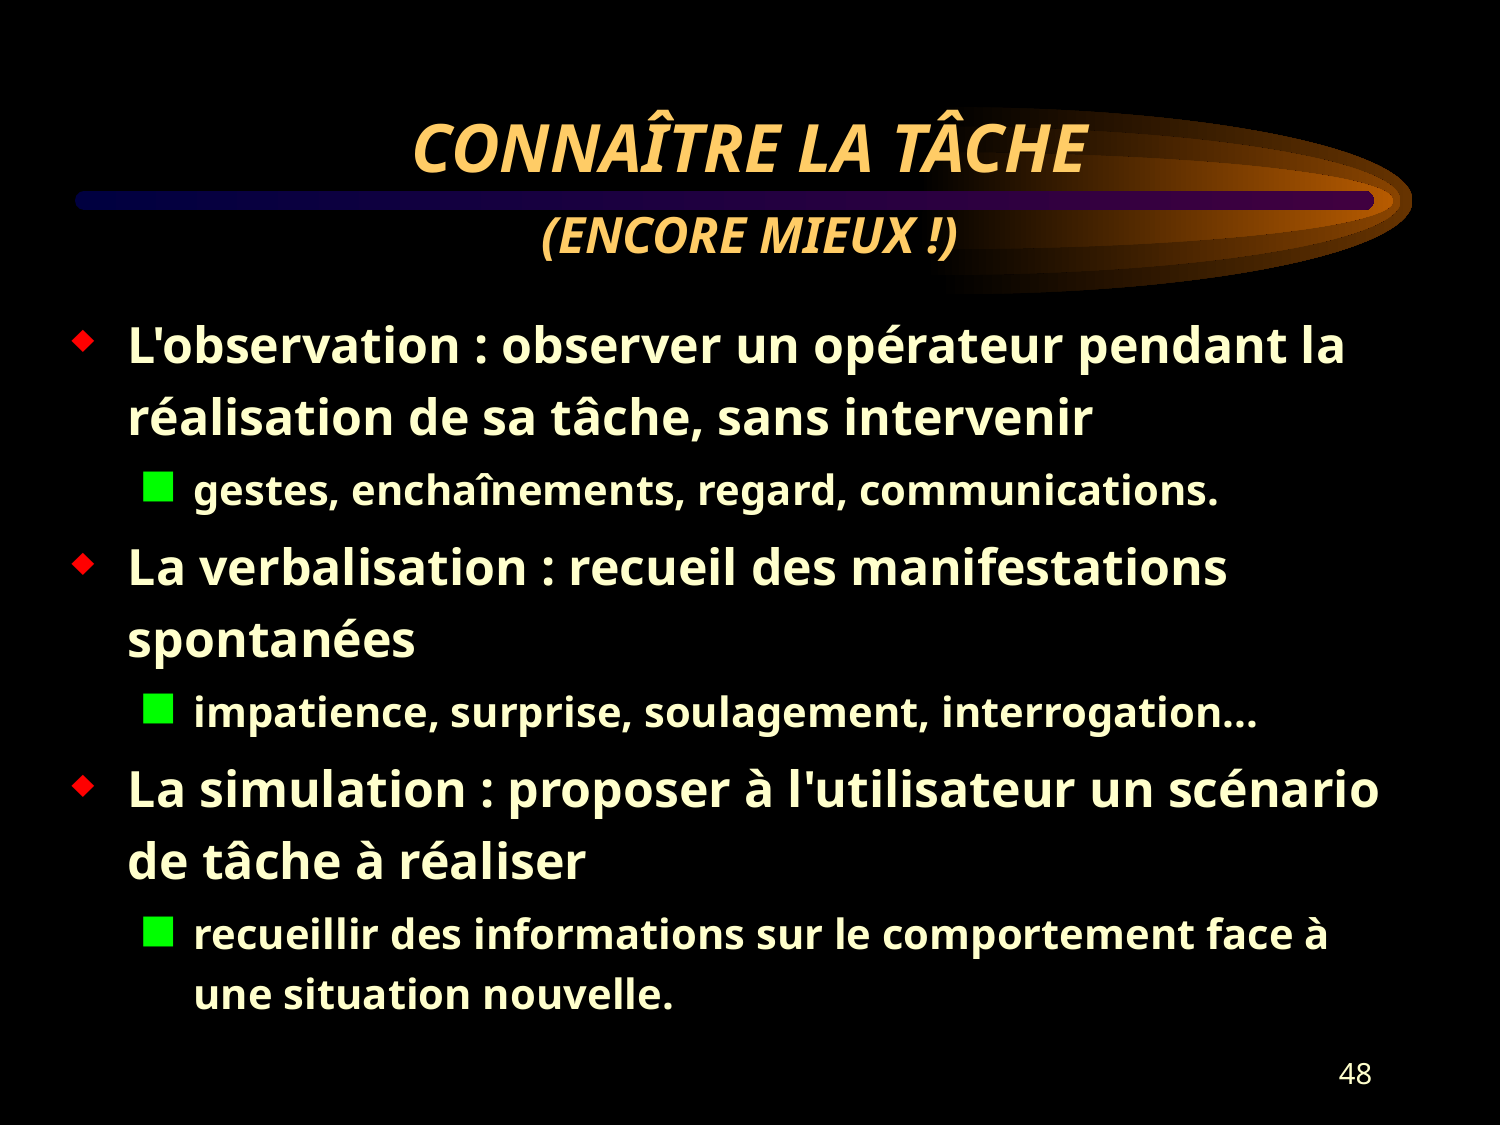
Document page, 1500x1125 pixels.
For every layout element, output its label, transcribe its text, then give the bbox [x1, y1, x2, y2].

title CONNAÎTRE LA TÂCHE (ENCORE MIEUX !) [112, 73, 1388, 262]
list L'observation : observer un opérateur pendant la réalisation de sa tâche, sans intervenir gestes, enchaînements, regard, communications. La verbalisation : recueil des manifestations spontanées impatience, surprise, soulagement, interrogation... La simulation : proposer à l'utilisateur un scénario de tâche à réaliser recueillir des informations sur le comportement face à une situation nouvelle. [56, 293, 1429, 989]
slide_number 48 [1074, 1037, 1388, 1113]
